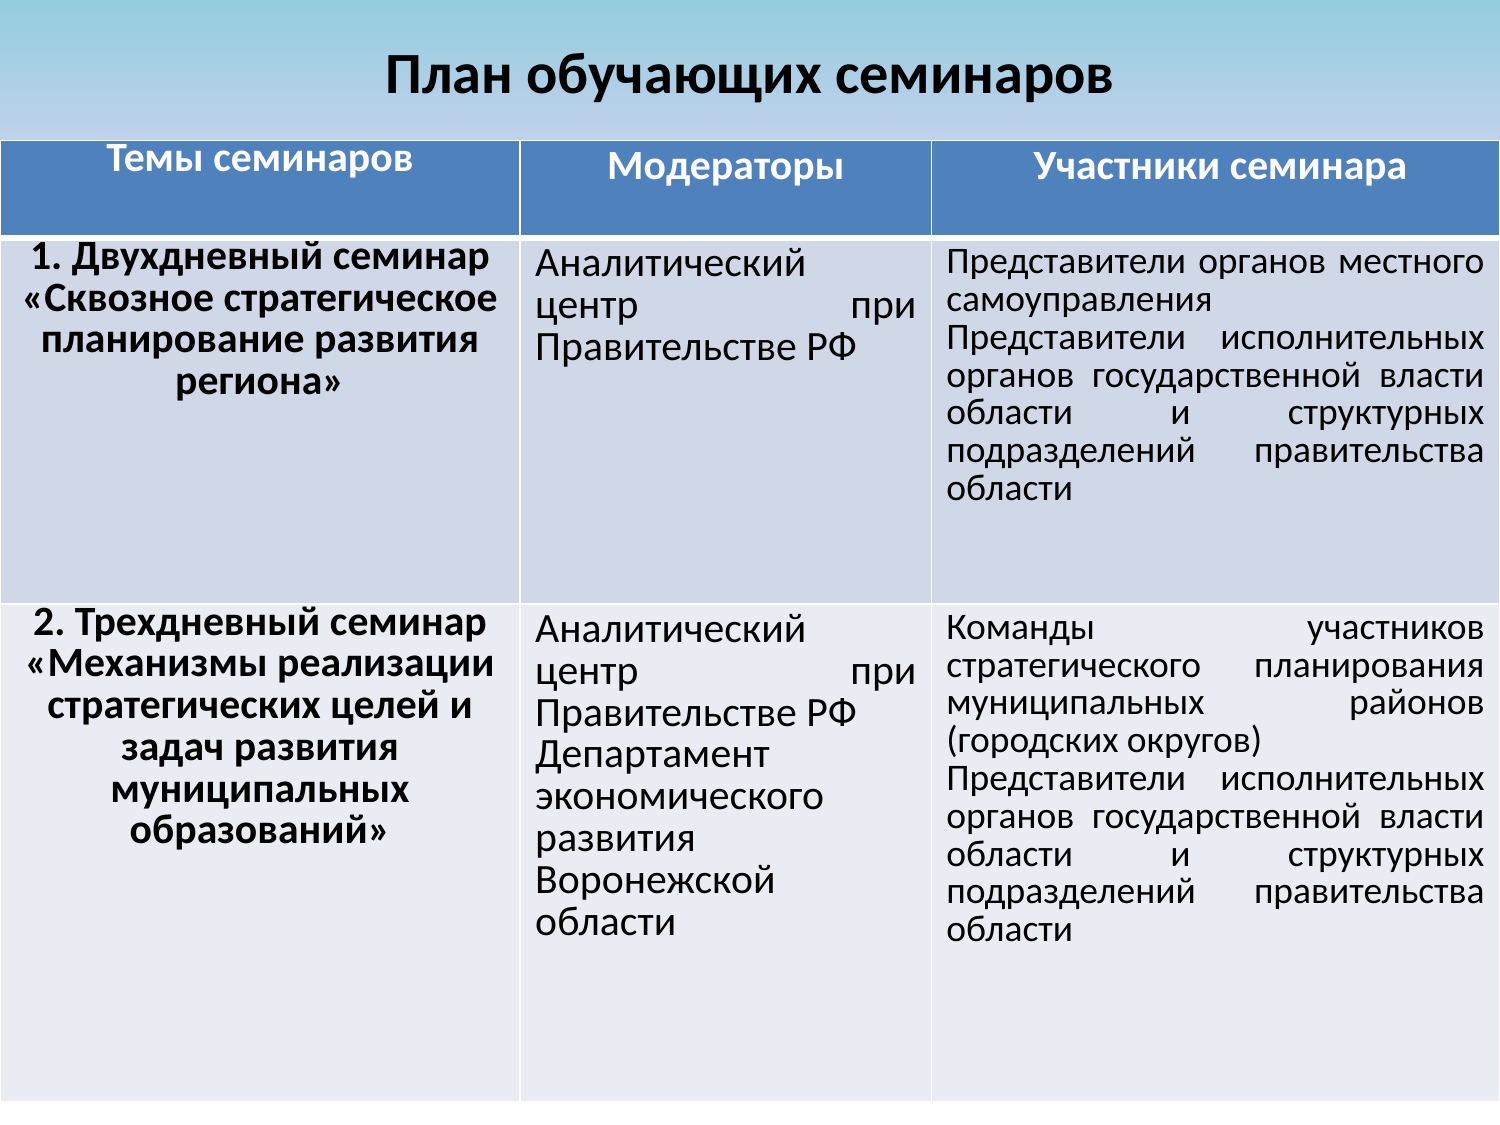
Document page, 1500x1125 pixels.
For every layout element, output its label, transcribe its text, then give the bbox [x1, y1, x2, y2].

title План обучающих семинаров [0, 0, 1500, 140]
table_cell Аналитический центр при Правительстве РФ Департамент экономического развития Воронежской области [521, 605, 931, 1101]
table_cell Аналитический центр при Правительстве РФ [521, 241, 931, 603]
table_header Участники семинара [932, 141, 1499, 235]
table_header Модераторы [521, 141, 931, 235]
table_header Темы семинаров [1, 141, 519, 235]
table_cell Представители органов местного самоуправления Представители исполнительных органов государственной власти области и структурных подразделений правительства области [932, 241, 1499, 603]
table_cell 2. Трехдневный семинар «Механизмы реализации стратегических целей и задач развития муниципальных образований» [1, 605, 519, 1101]
table_cell 1. Двухдневный семинар «Сквозное стратегическое планирование развития региона» [1, 241, 519, 603]
table_cell Команды участников стратегического планирования муниципальных районов (городских округов) Представители исполнительных органов государственной власти области и структурных подразделений правительства области [932, 605, 1499, 1101]
